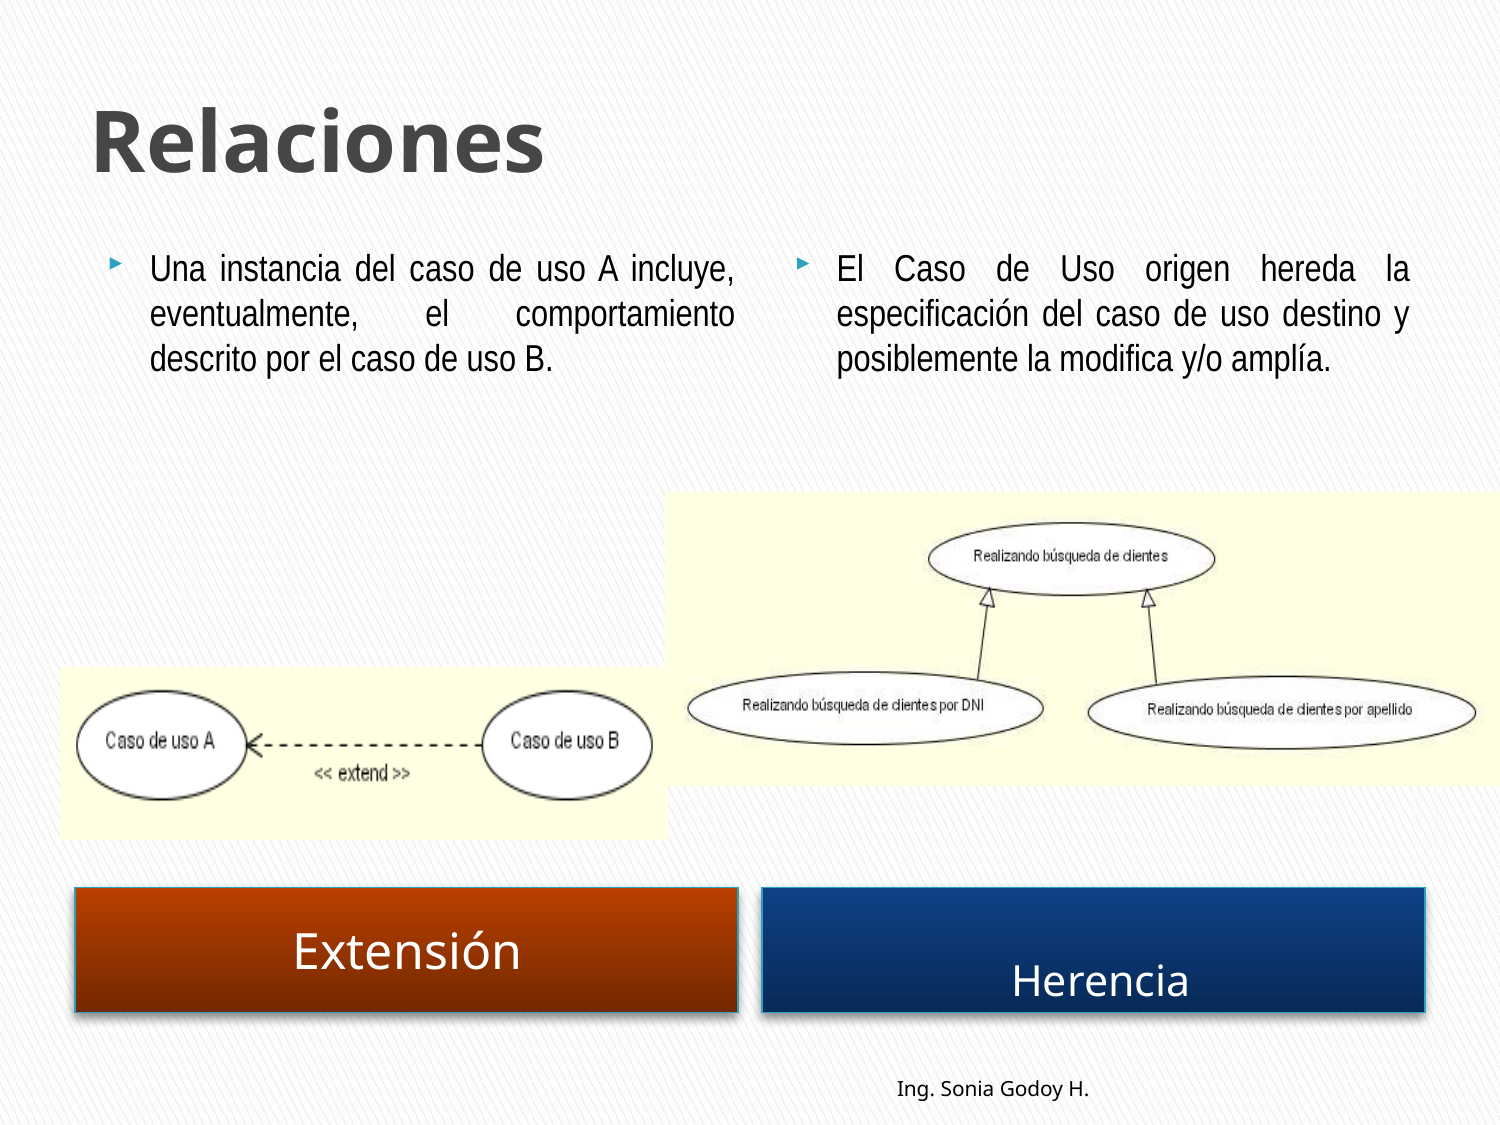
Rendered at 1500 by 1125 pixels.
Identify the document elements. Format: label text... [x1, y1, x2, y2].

list Herencia [761, 887, 1426, 1013]
title Relaciones [75, 44, 1425, 233]
list Una instancia del caso de uso A incluye, eventualmente, el comportamiento descrito por el caso de uso B. [75, 236, 750, 528]
picture [59, 491, 1500, 840]
footer Ing. Sonia Godoy H. [718, 1051, 1105, 1112]
list El Caso de Uso origen hereda la especificación del caso de uso destino y posiblemente la modifica y/o amplía. [761, 236, 1425, 491]
list Extensión [74, 887, 739, 1013]
